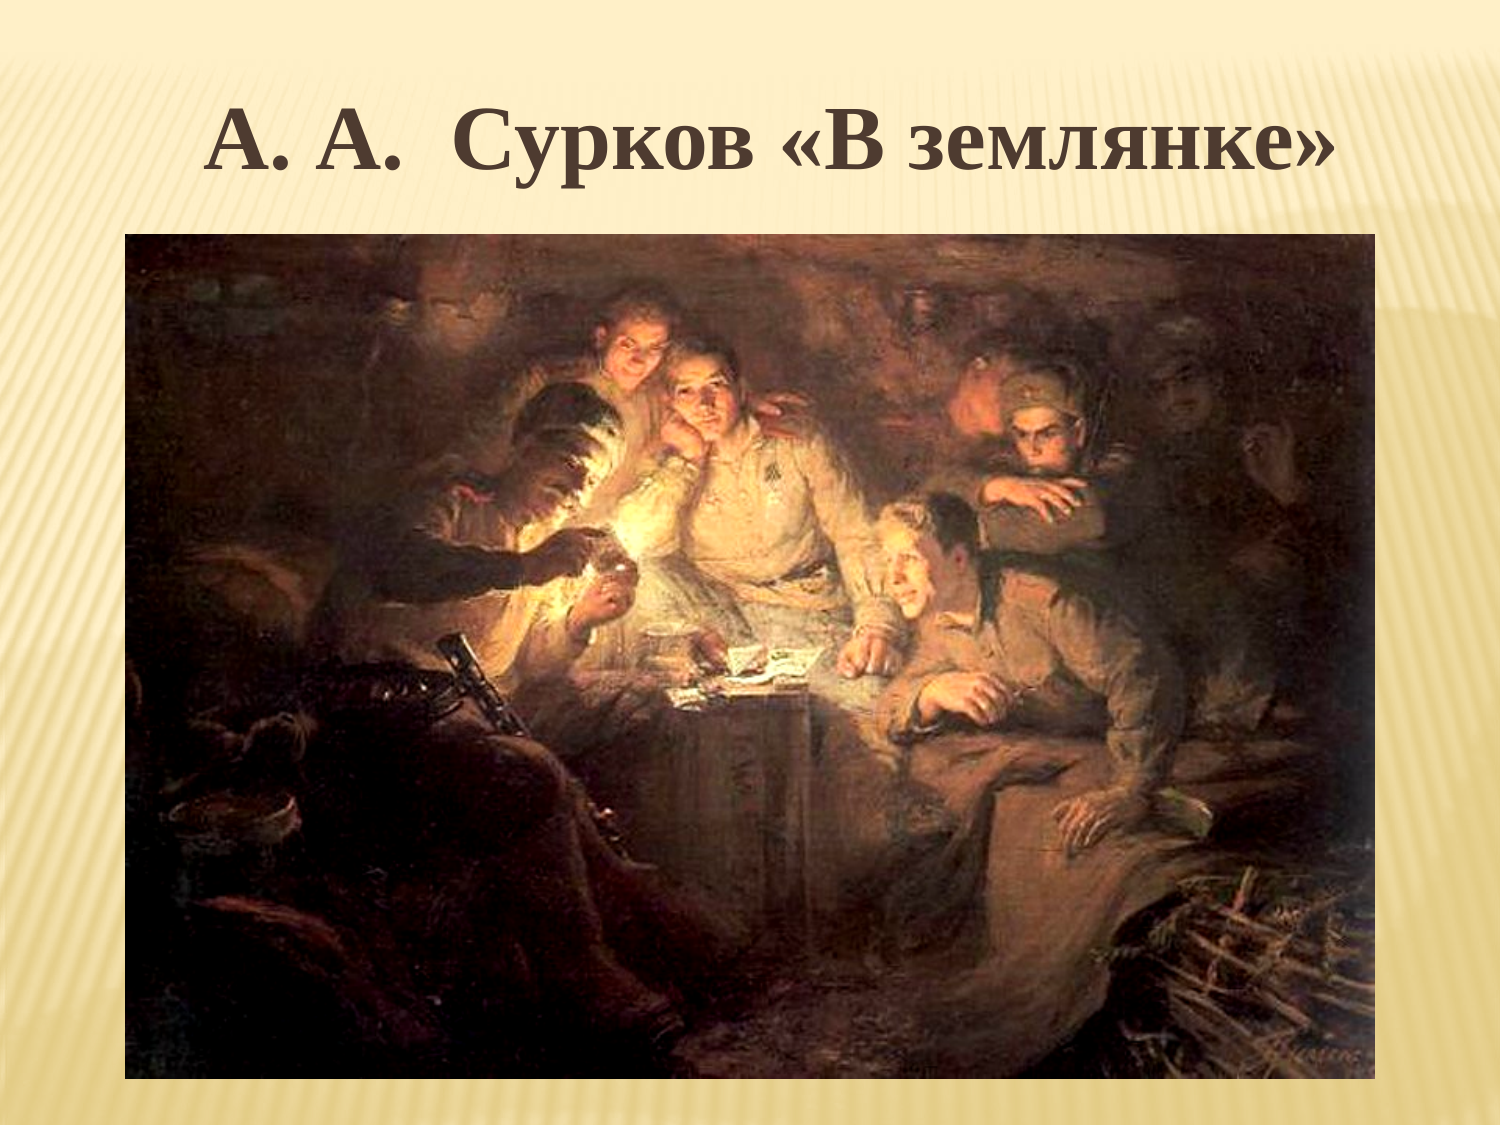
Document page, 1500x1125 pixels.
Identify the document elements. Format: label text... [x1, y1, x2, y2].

text_box А. А. Сурков «В землянке» [117, 70, 1383, 195]
picture [124, 234, 1376, 1079]
